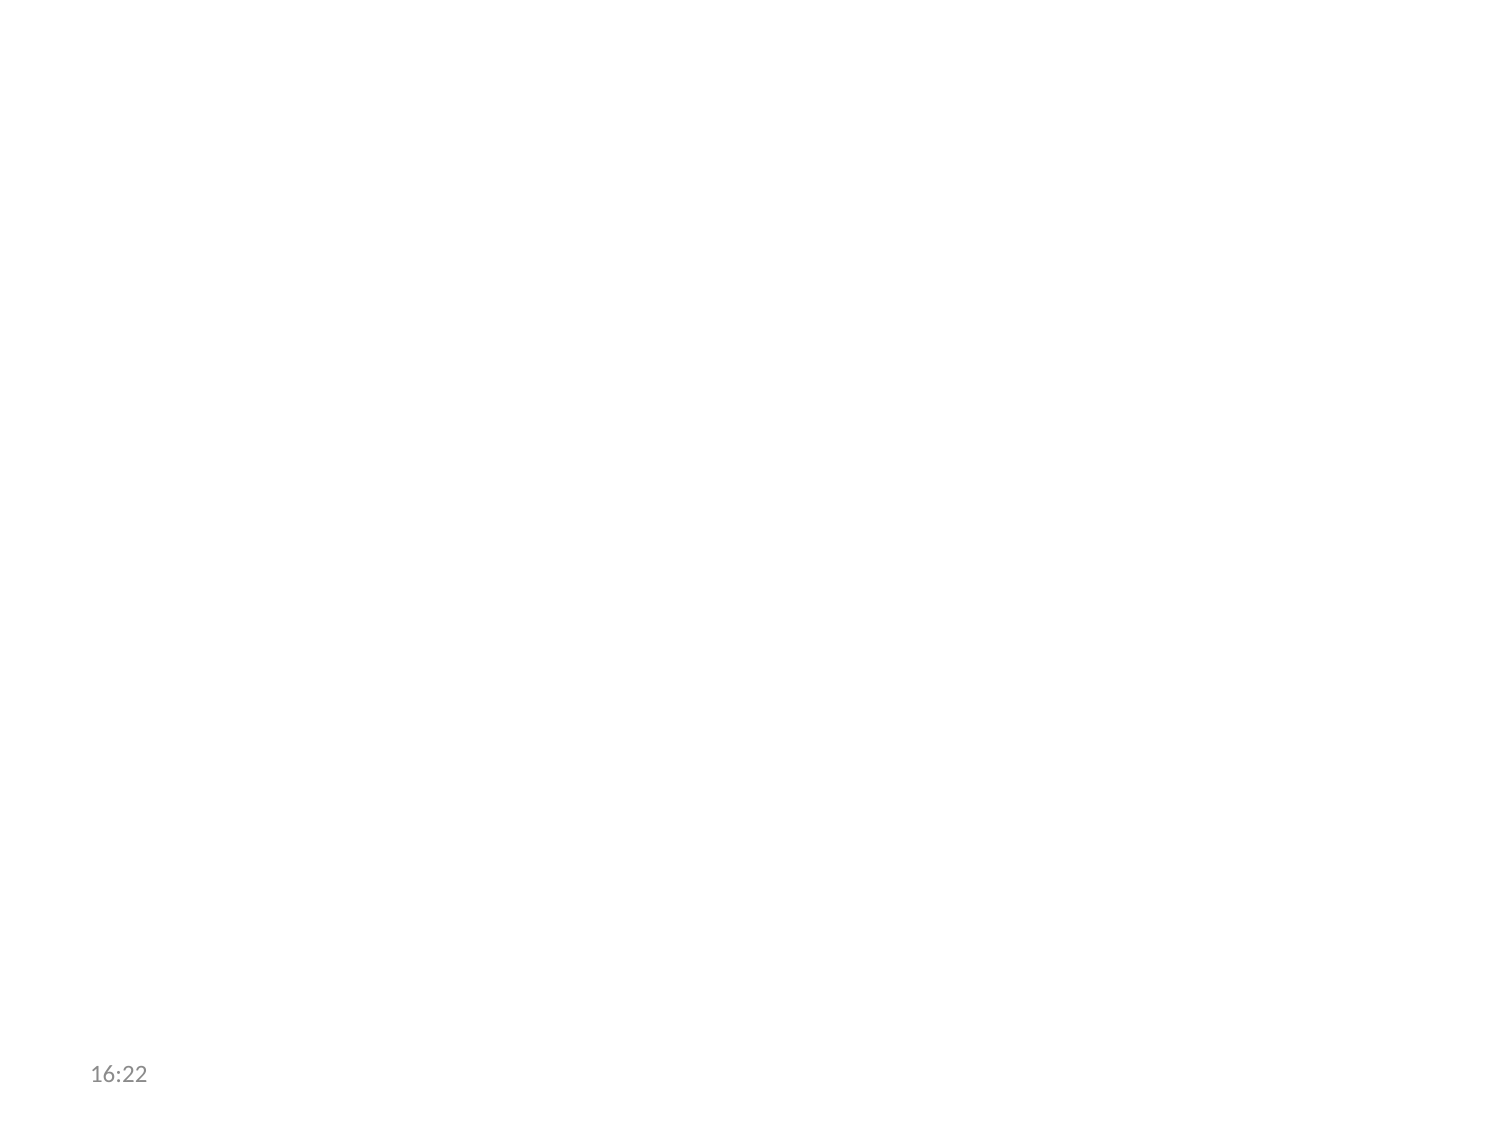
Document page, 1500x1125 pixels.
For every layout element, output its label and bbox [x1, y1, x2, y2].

slide_number [75, 1042, 425, 1103]
